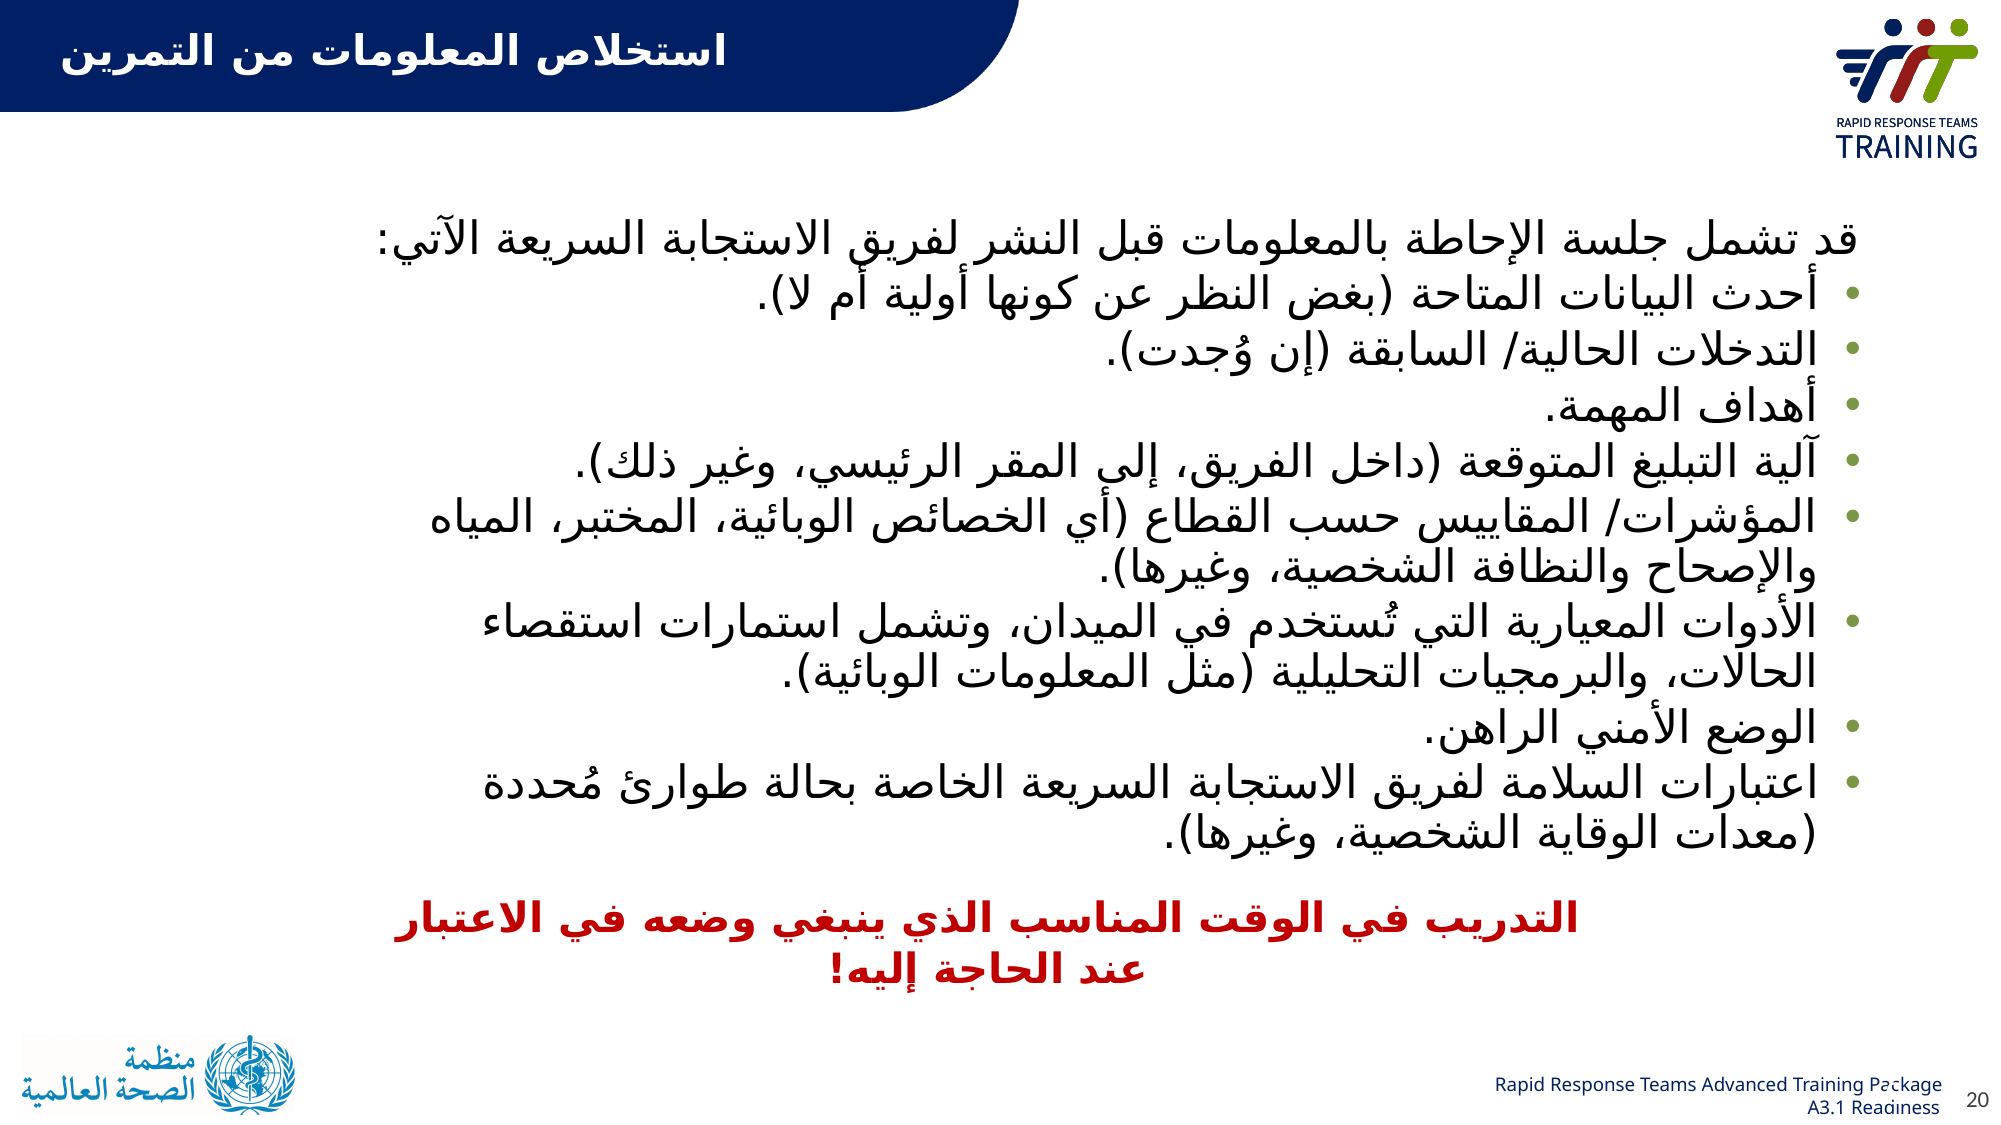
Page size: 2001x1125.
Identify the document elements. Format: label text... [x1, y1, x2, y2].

text_box التدريب في الوقت المناسب الذي ينبغي وضعه في الاعتبار عند الحاجة إليه! [352, 883, 1624, 999]
picture [22, 1035, 295, 1115]
slide_number 20 [1882, 1037, 1930, 1092]
picture [252, 1050, 258, 1059]
list قد تشمل جلسة الإحاطة بالمعلومات قبل النشر لفريق الاستجابة السريعة الآتي: أحدث البيانات المتاحة (بغض النظر عن كونها أولية أم لا). التدخلات الحالية/ السابقة (إن وُجدت). أهداف المهمة. آلية التبليغ المتوقعة (داخل الفريق، إلى المقر الرئيسي، وغير ذلك). المؤشرات/ المقاييس حسب القطاع (أي الخصائص الوبائية، المختبر، المياه والإصحاح والنظافة الشخصية، وغيرها). الأدوات المعيارية التي تُستخدم في الميدان، وتشمل استمارات استقصاء الحالات، والبرمجيات التحليلية (مثل المعلومات الوبائية). الوضع الأمني الراهن. اعتبارات السلامة لفريق الاستجابة السريعة الخاصة بحالة طوارئ مُحددة (معدات الوقاية الشخصية، وغيرها). [352, 207, 1876, 971]
title استخلاص المعلومات من التمرين [43, 0, 736, 106]
picture [0, 0, 1020, 112]
picture [1835, 19, 1978, 167]
